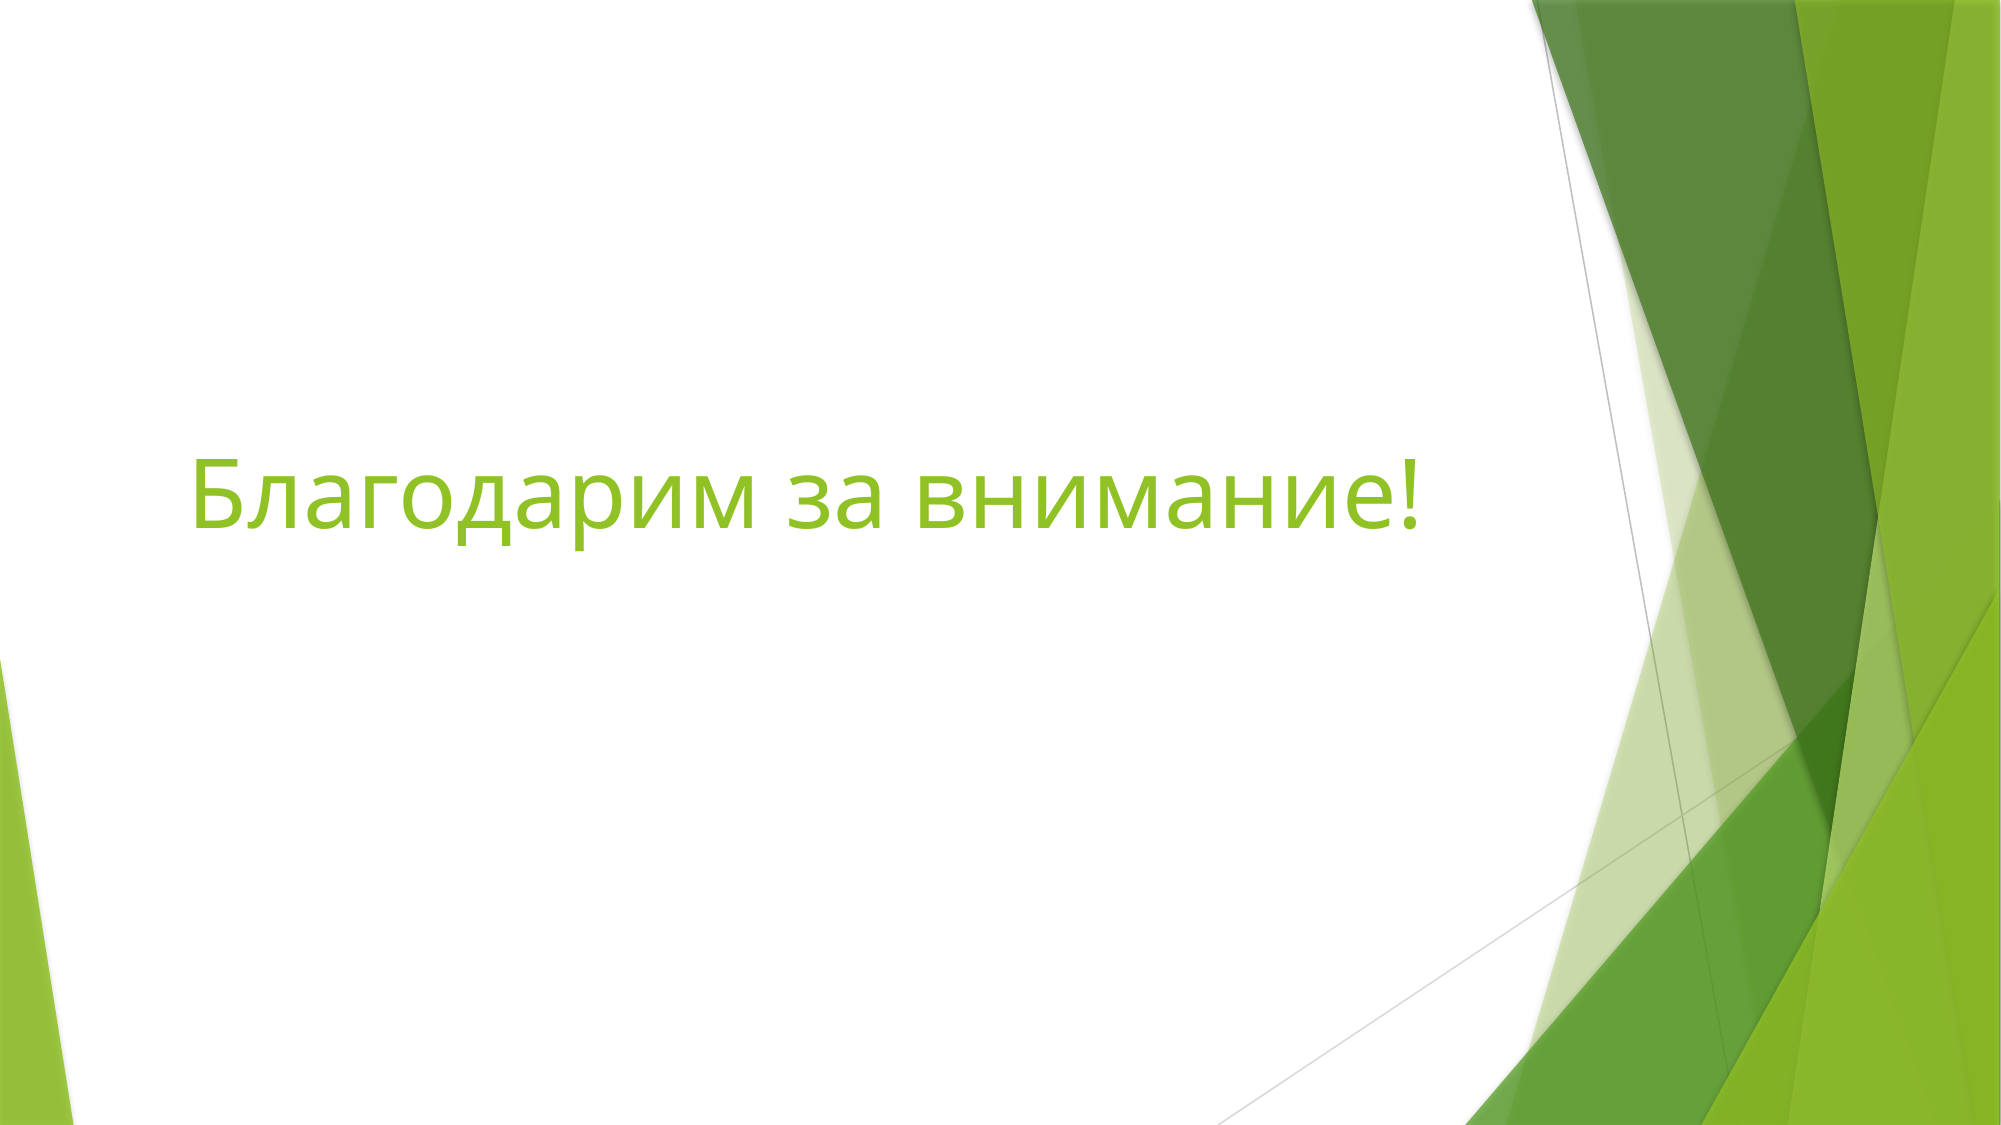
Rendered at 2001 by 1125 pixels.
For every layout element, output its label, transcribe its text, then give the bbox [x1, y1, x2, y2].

title Благодарим за внимание! [172, 424, 1584, 642]
